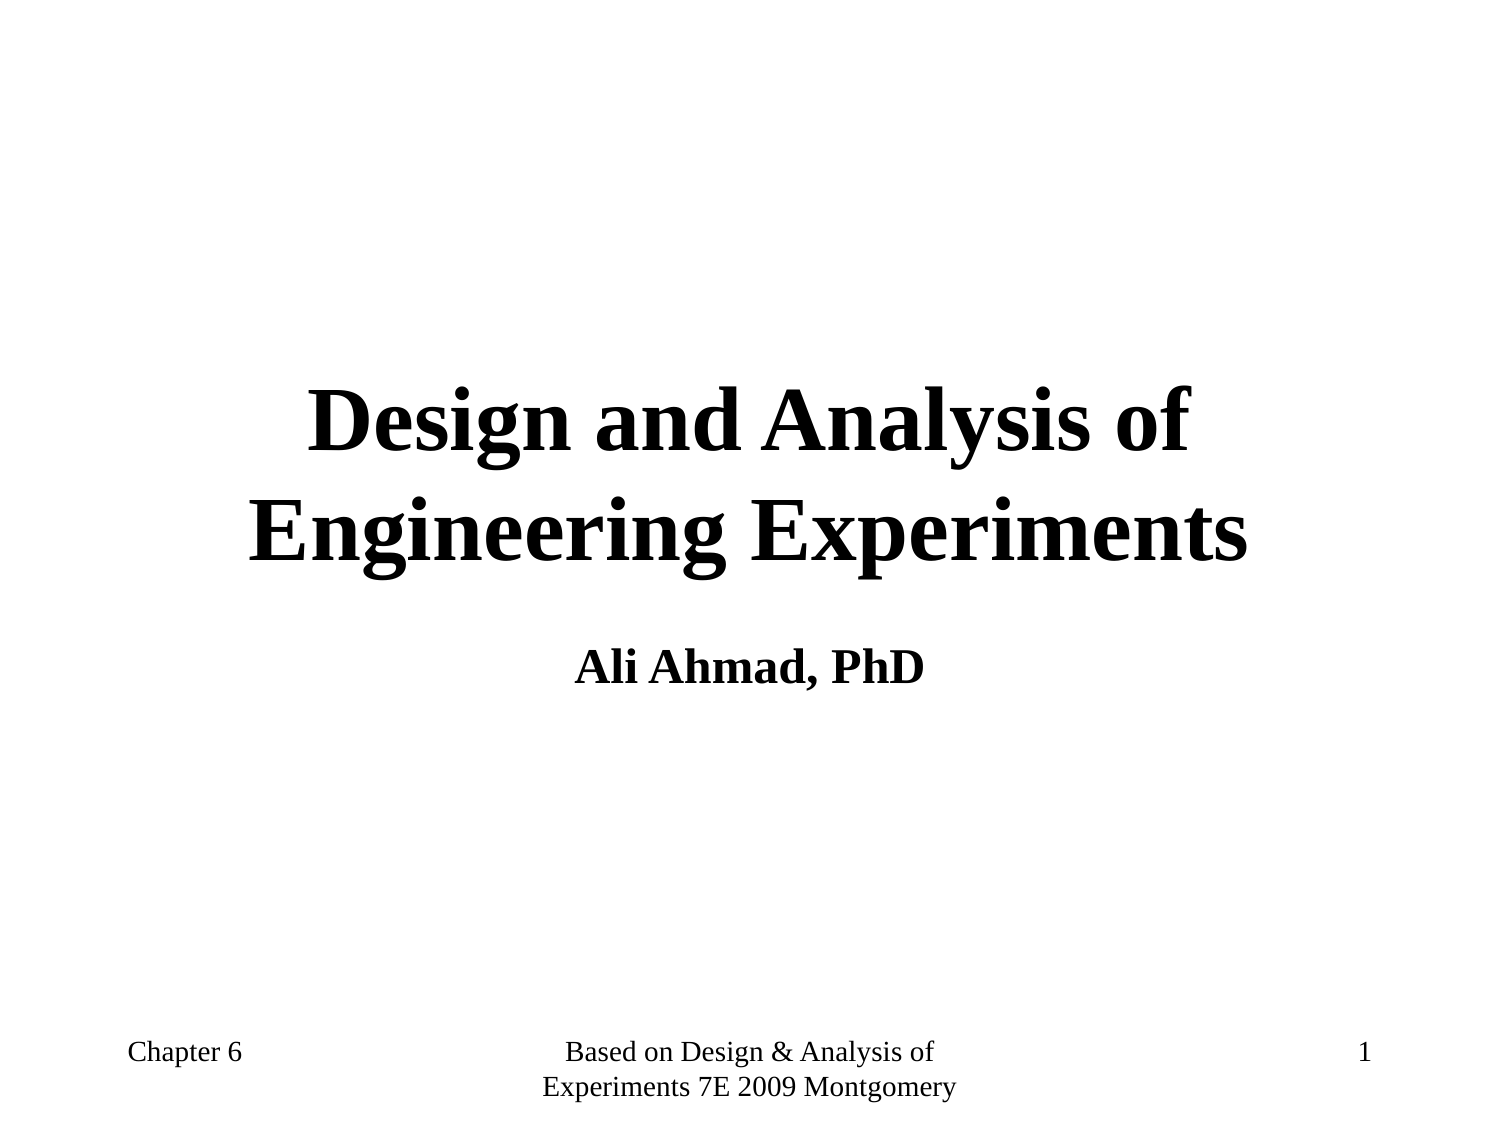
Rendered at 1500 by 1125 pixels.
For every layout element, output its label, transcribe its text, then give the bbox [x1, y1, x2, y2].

title Design and Analysis of Engineering Experiments [112, 374, 1388, 563]
subtitle Ali Ahmad, PhD [224, 637, 1276, 926]
slide_number 1 [1074, 1024, 1388, 1101]
slide_number Chapter 6 [112, 1024, 426, 1101]
footer Based on Design & Analysis of Experiments 7E 2009 Montgomery [512, 1024, 988, 1101]
